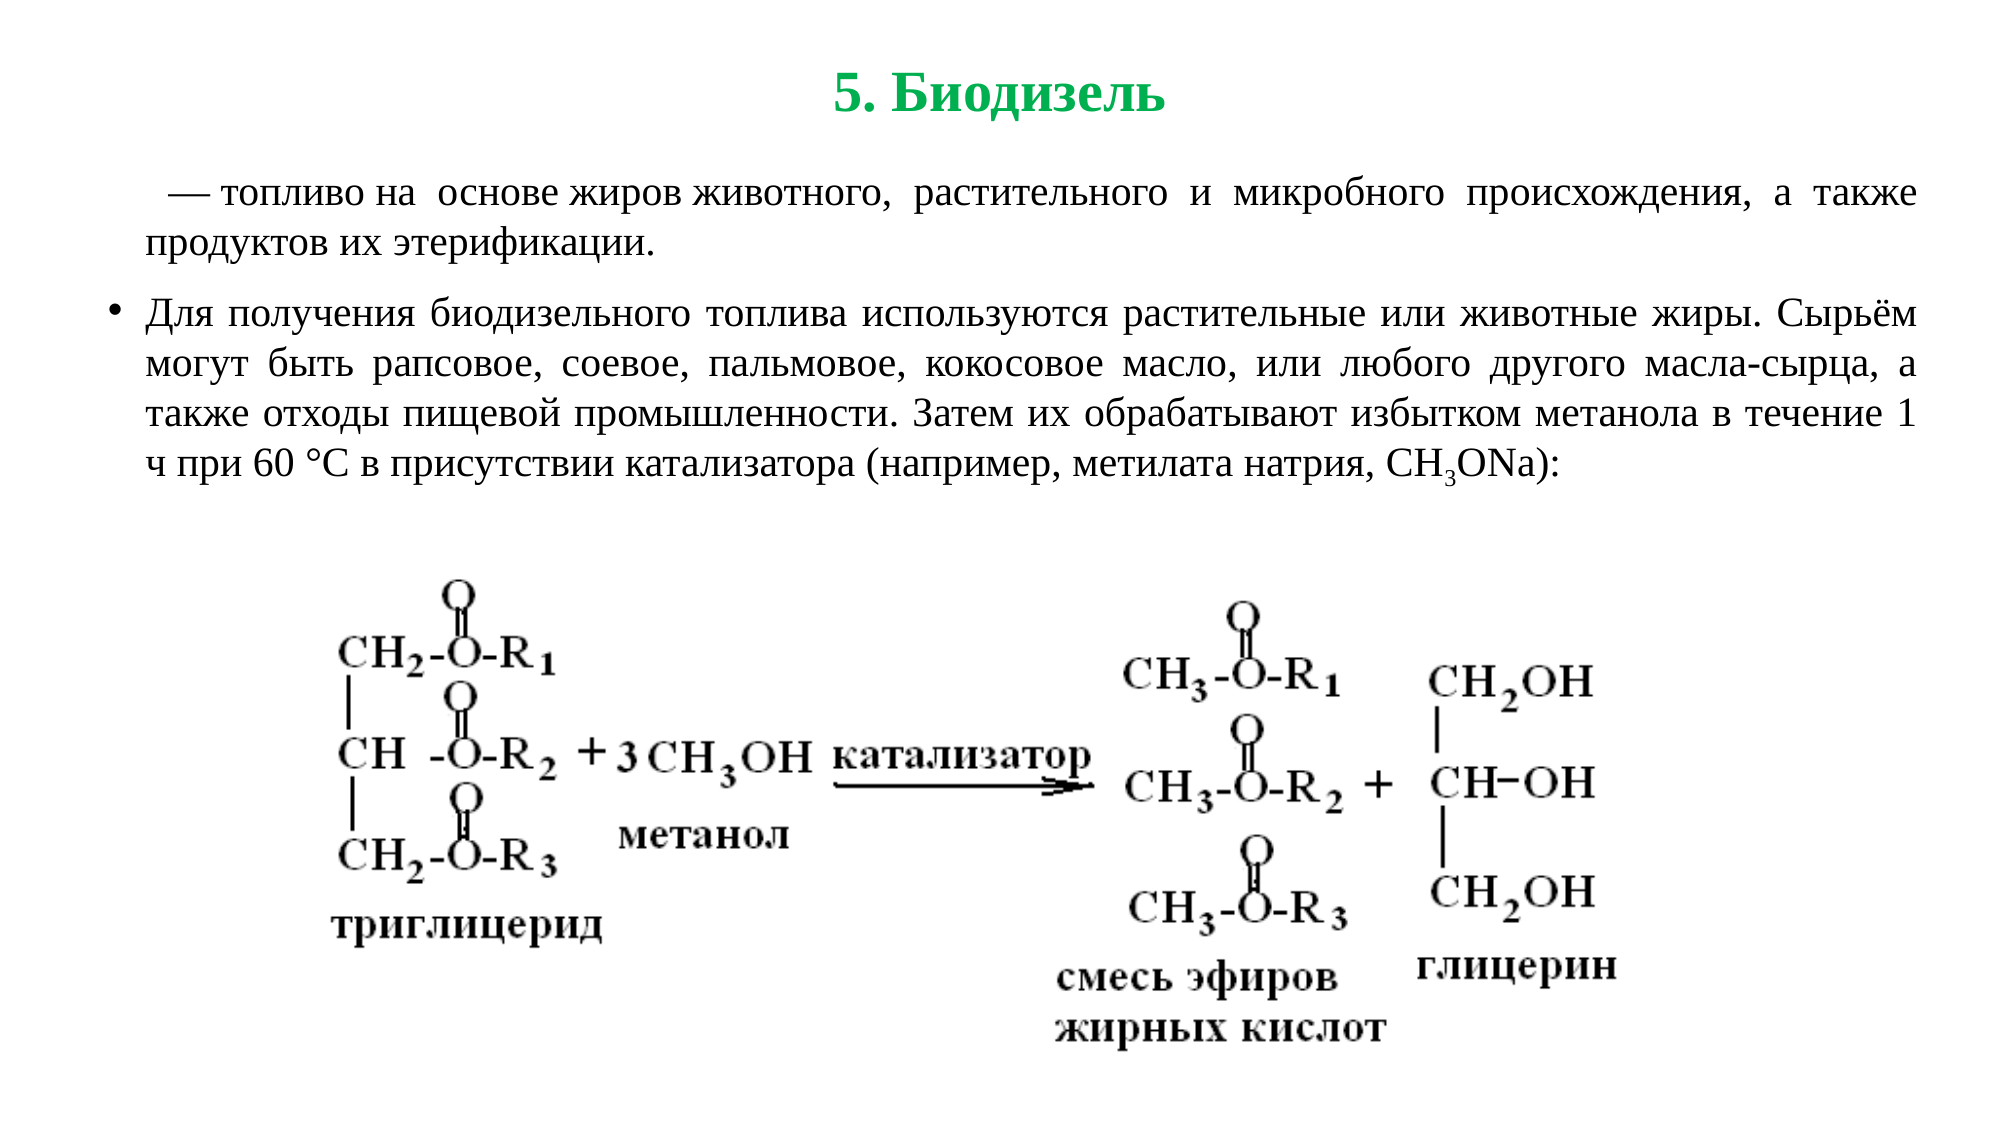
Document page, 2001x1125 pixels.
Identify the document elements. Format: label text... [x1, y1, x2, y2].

title 5. Биодизель [324, 45, 1675, 141]
picture [314, 545, 1675, 1104]
list — топливо на основе жиров животного, растительного и микробного происхождения, а также продуктов их этерификации. Для получения биодизельного топлива используются растительные или животные жиры. Сырьём могут быть рапсовое, соевое, пальмовое, кокосовое масло, или любого другого масла-сырца, а также отходы пищевой промышленности. Затем их обрабатывают избытком метанола в течение 1 ч при 60 °С в присутствии катализатора (например, метилата натрия, CH3ONa): [92, 156, 1934, 1029]
